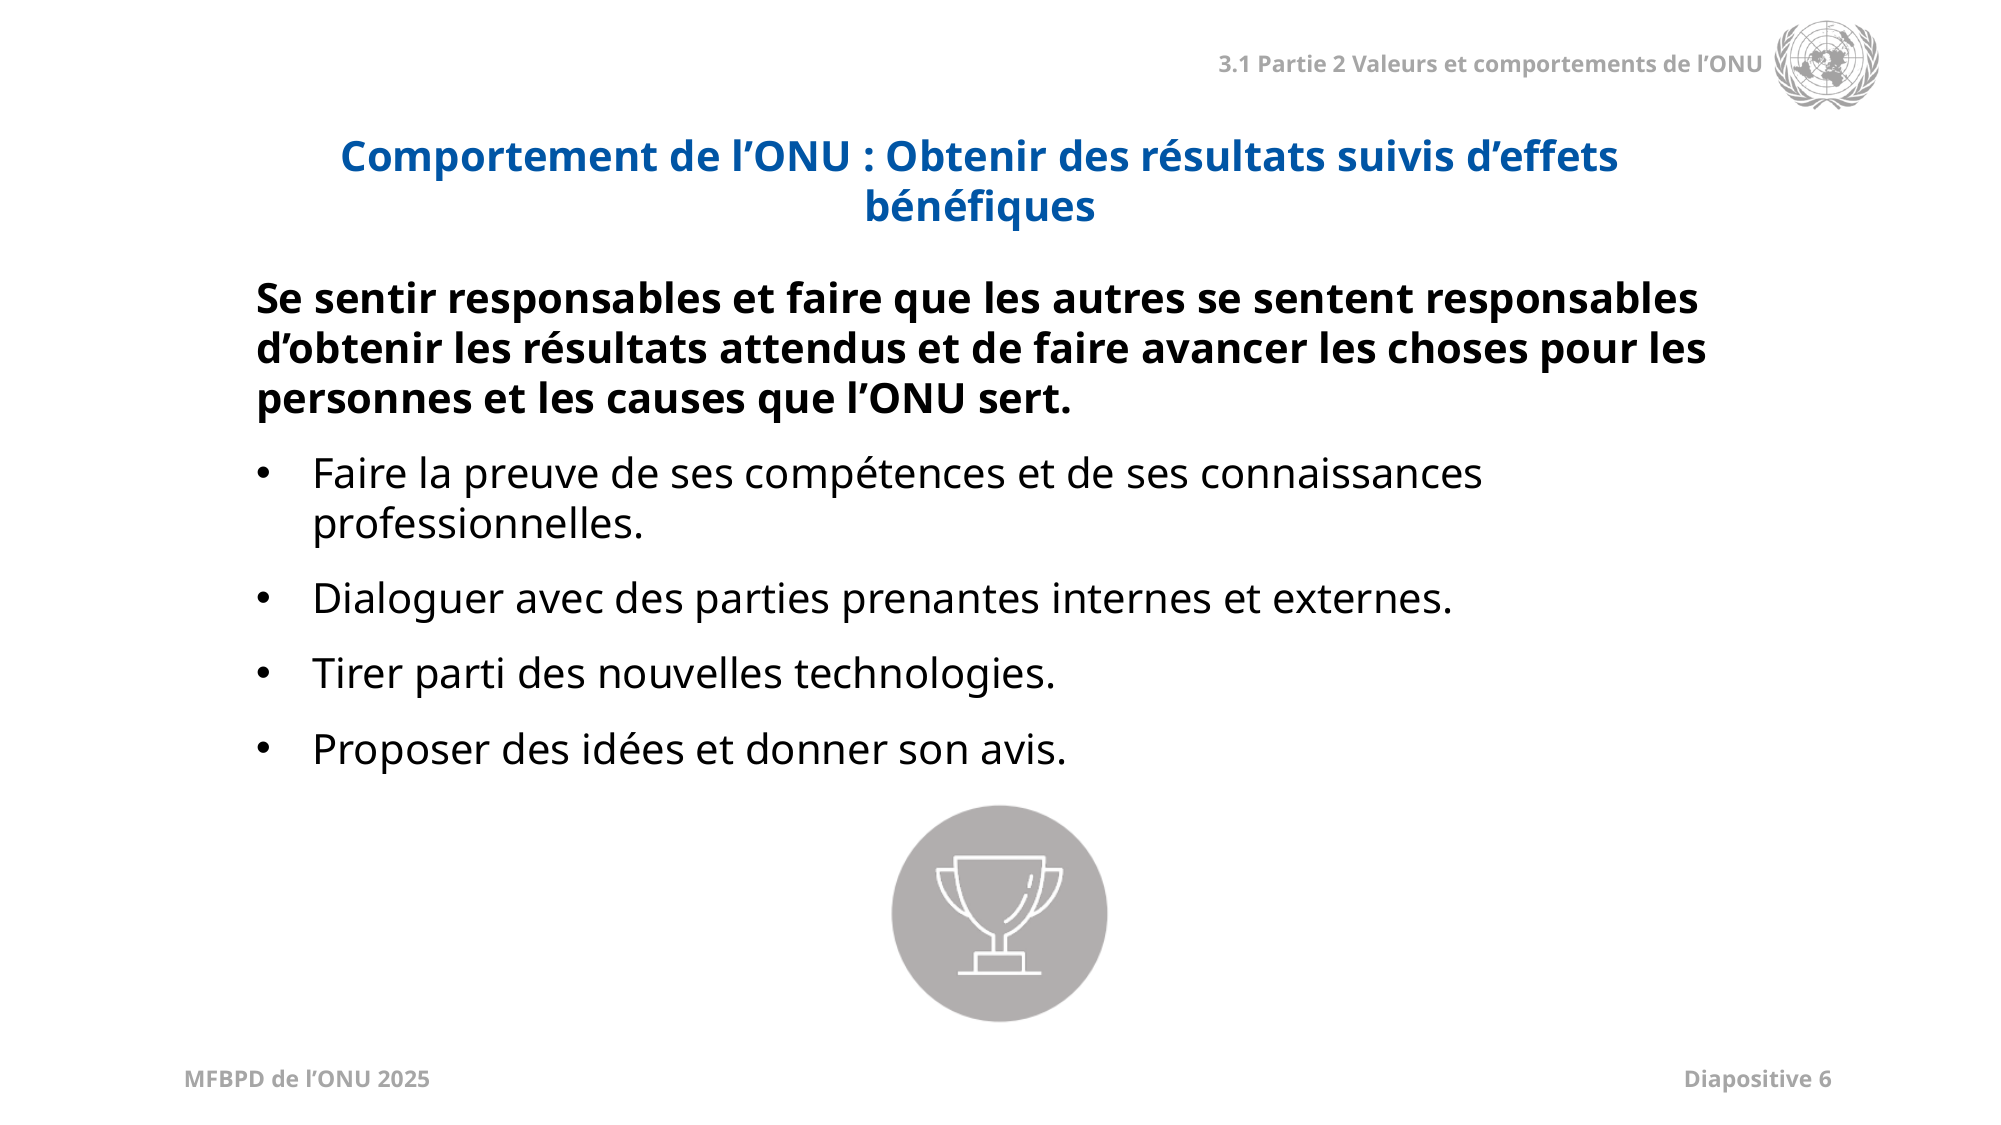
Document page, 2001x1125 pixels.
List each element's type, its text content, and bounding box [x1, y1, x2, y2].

text_box Comportement de l’ONU : Obtenir des résultats suivis d’effets bénéfiques [278, 122, 1683, 238]
picture [887, 799, 1113, 1028]
text_box Se sentir responsables et faire que les autres se sentent responsables d’obtenir les résultats attendus et de faire avancer les choses pour les personnes et les causes que l’ONU sert. Faire la preuve de ses compétences et de ses connaissances professionnelles. Dialoguer avec des parties prenantes internes et externes. Tirer parti des nouvelles technologies. Proposer des idées et donner son avis. [241, 264, 1786, 855]
